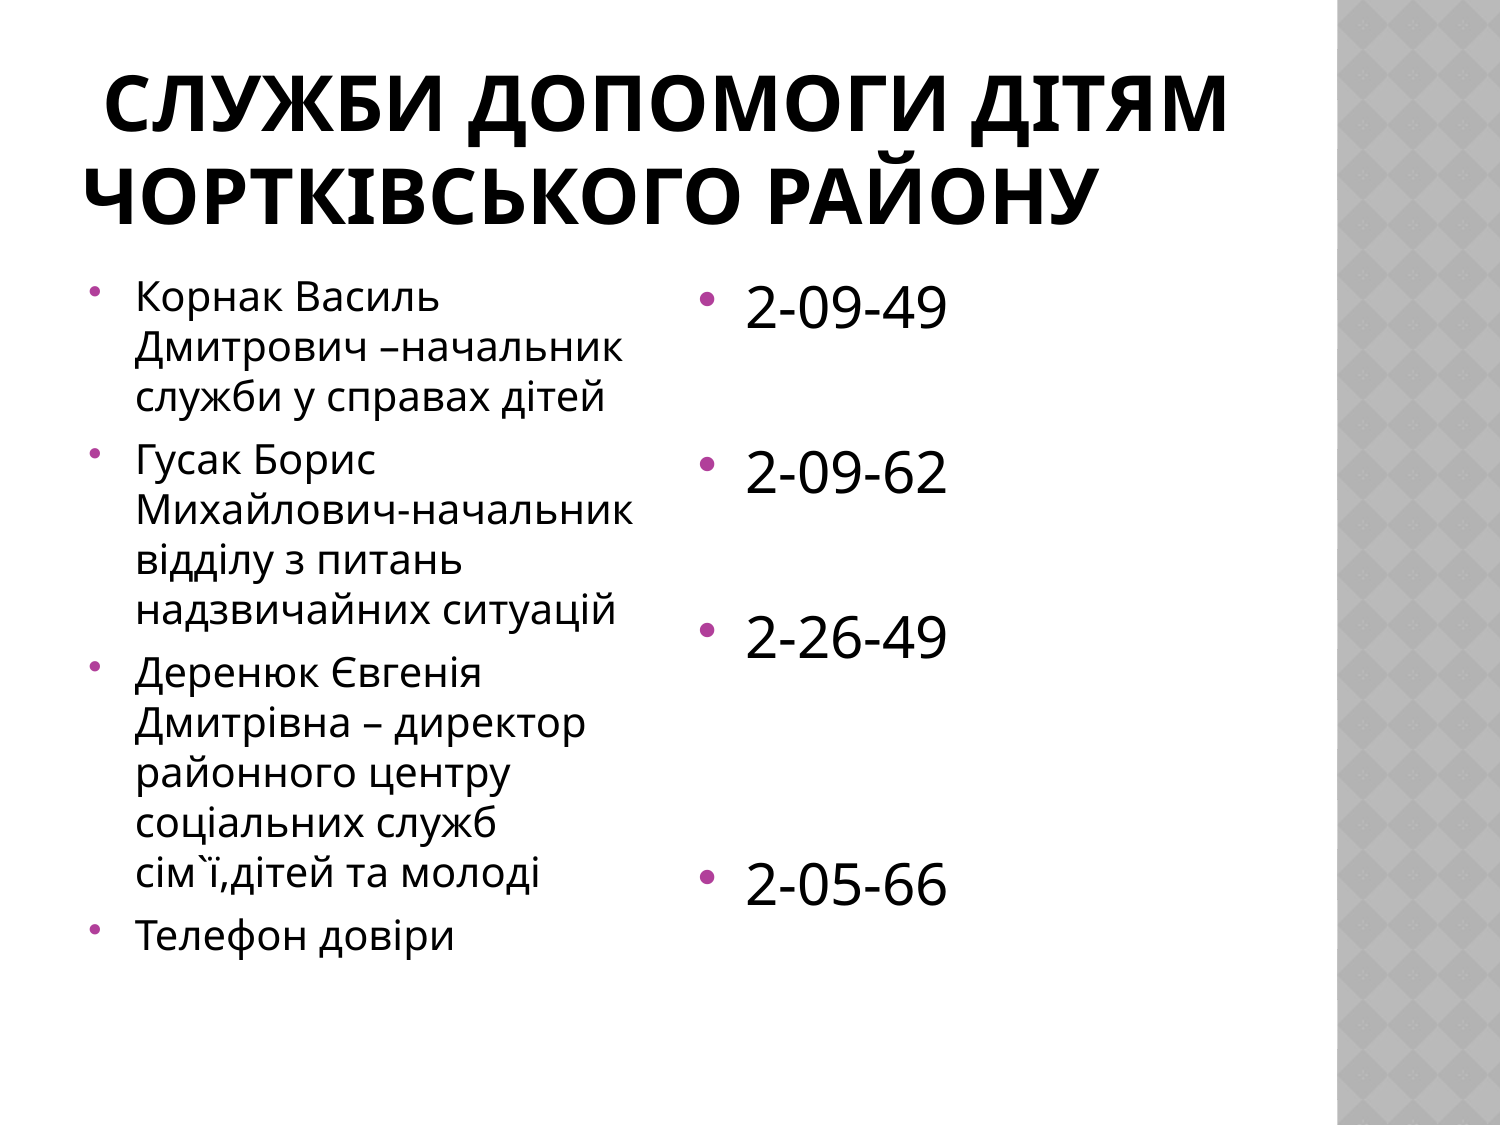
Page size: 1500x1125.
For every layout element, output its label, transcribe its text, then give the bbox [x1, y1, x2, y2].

list Корнак Василь Дмитрович –начальник служби у справах дітей Гусак Борис Михайлович-начальник відділу з питань надзвичайних ситуацій Деренюк Євгенія Дмитрівна – директор районного центру соціальних служб сім`ї,дітей та молоді Телефон довіри [75, 262, 653, 1005]
title Служби допомоги дітям Чортківського району [75, 52, 1263, 240]
list 2-09-49 2-09-62 2-26-49 2-05-66 [685, 262, 1263, 1005]
